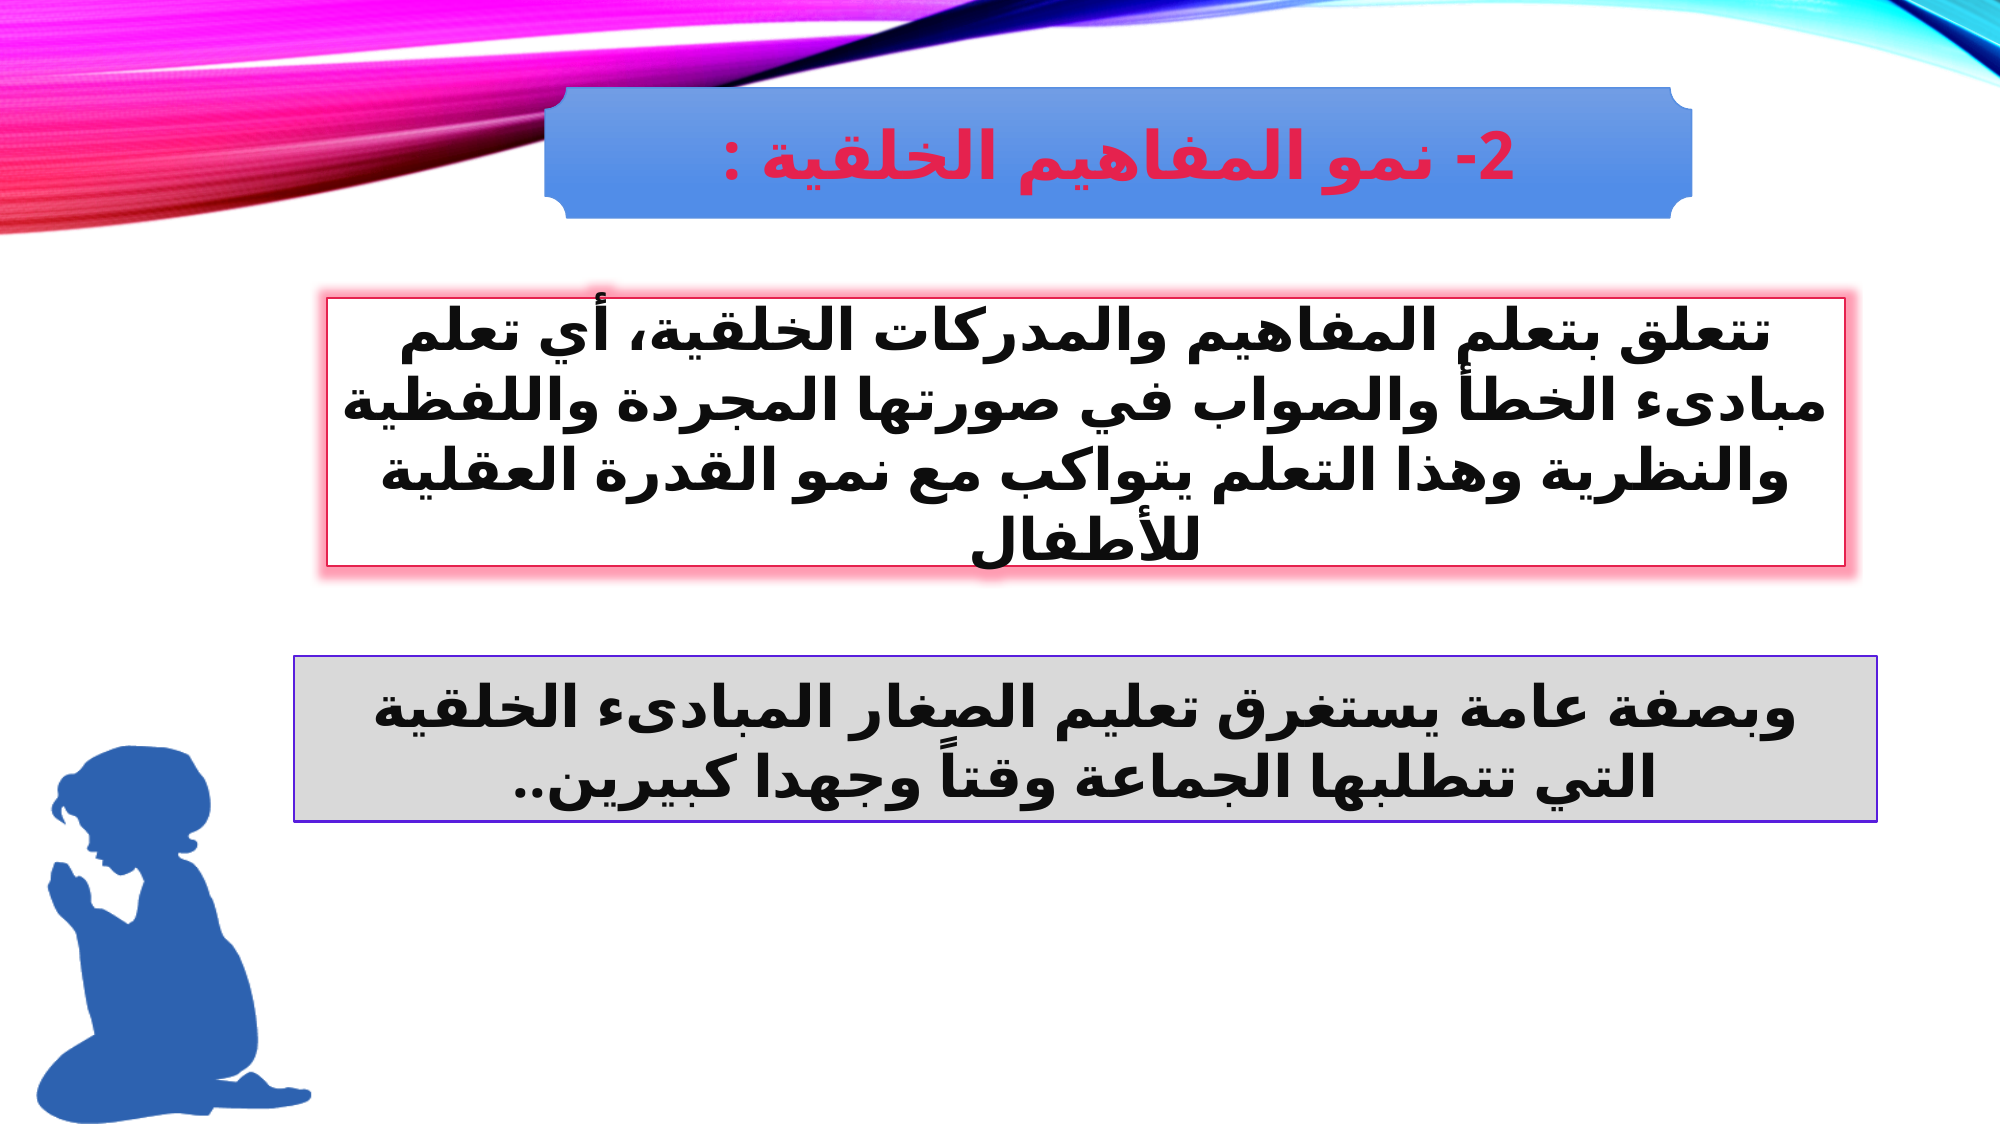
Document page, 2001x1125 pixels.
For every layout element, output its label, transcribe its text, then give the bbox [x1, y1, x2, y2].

picture [0, 0, 2000, 237]
text_box 2- نمو المفاهيم الخلقية : [544, 87, 1693, 219]
text_box تتعلق بتعلم المفاهيم والمدركات الخلقية، أي تعلم مبادىء الخطأ والصواب في صورتها المجردة واللفظية والنظرية وهذا التعلم يتواكب مع نمو القدرة العقلية للأطفال [326, 297, 1846, 567]
text_box وبصفة عامة يستغرق تعليم الصغار المبادىء الخلقية التي تتطلبها الجماعة وقتاً وجهدا كبيرين.. [293, 655, 1878, 823]
picture [1910, 0, 2000, 45]
picture [36, 745, 314, 1125]
picture [1890, 0, 2000, 75]
